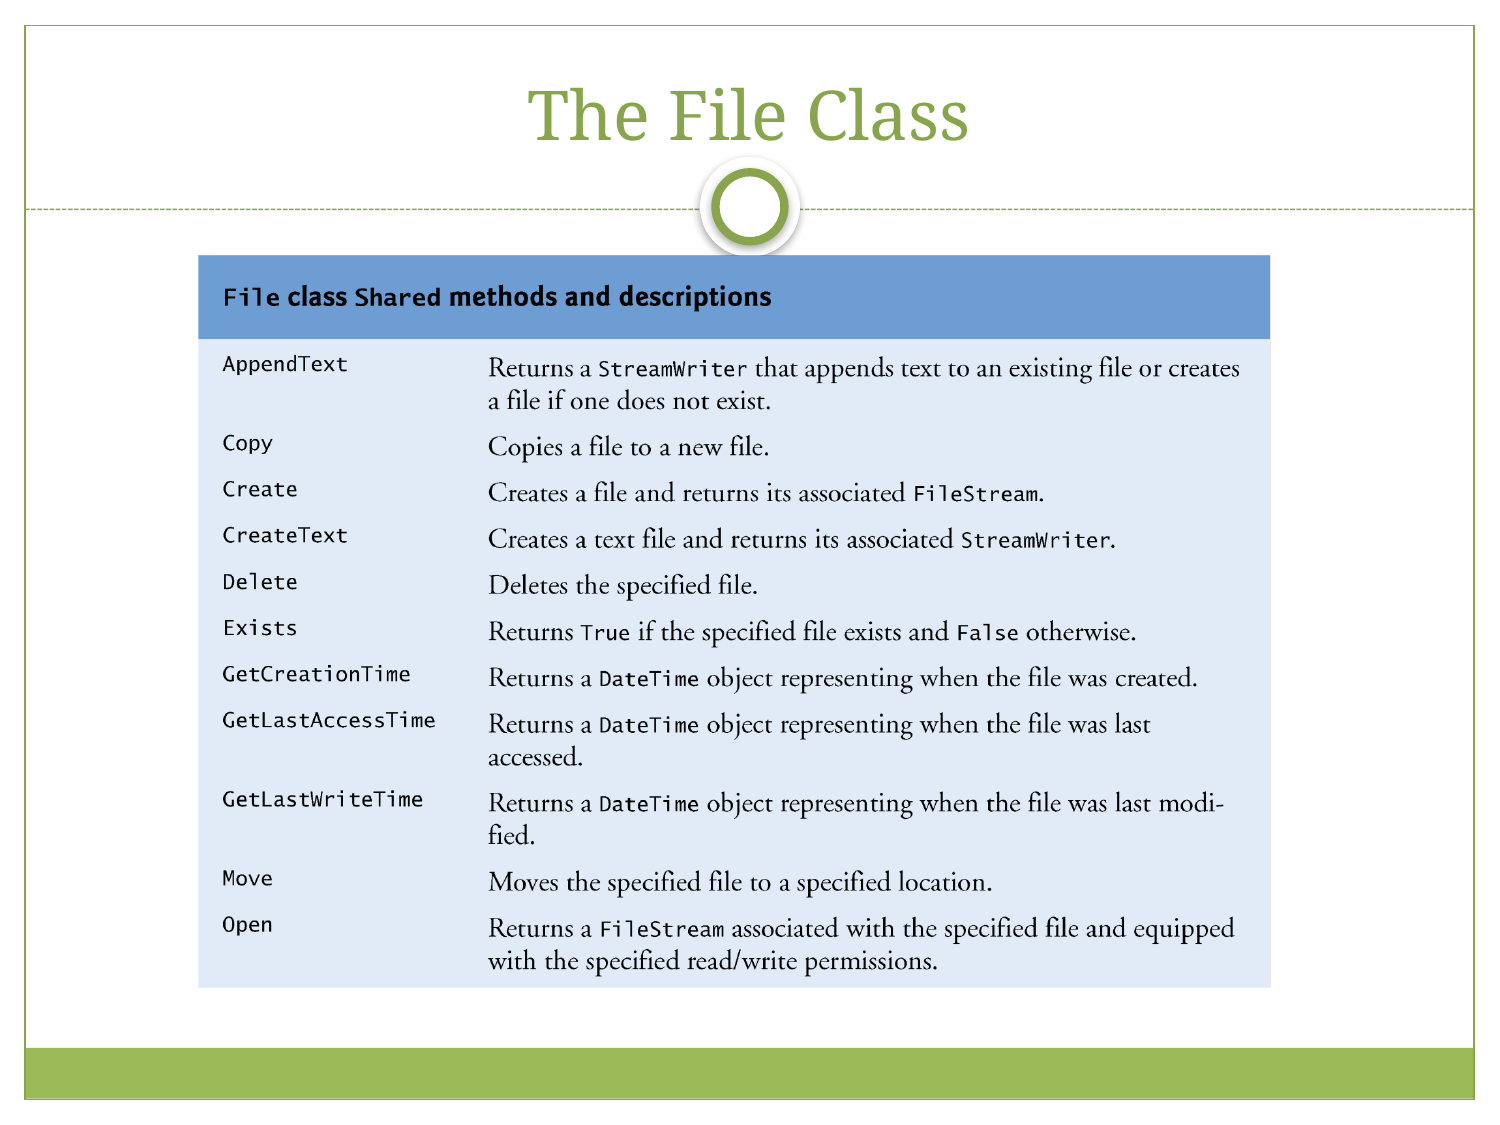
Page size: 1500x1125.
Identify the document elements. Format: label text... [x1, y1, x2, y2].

picture [182, 243, 1294, 1000]
title The File Class [49, 37, 1450, 162]
